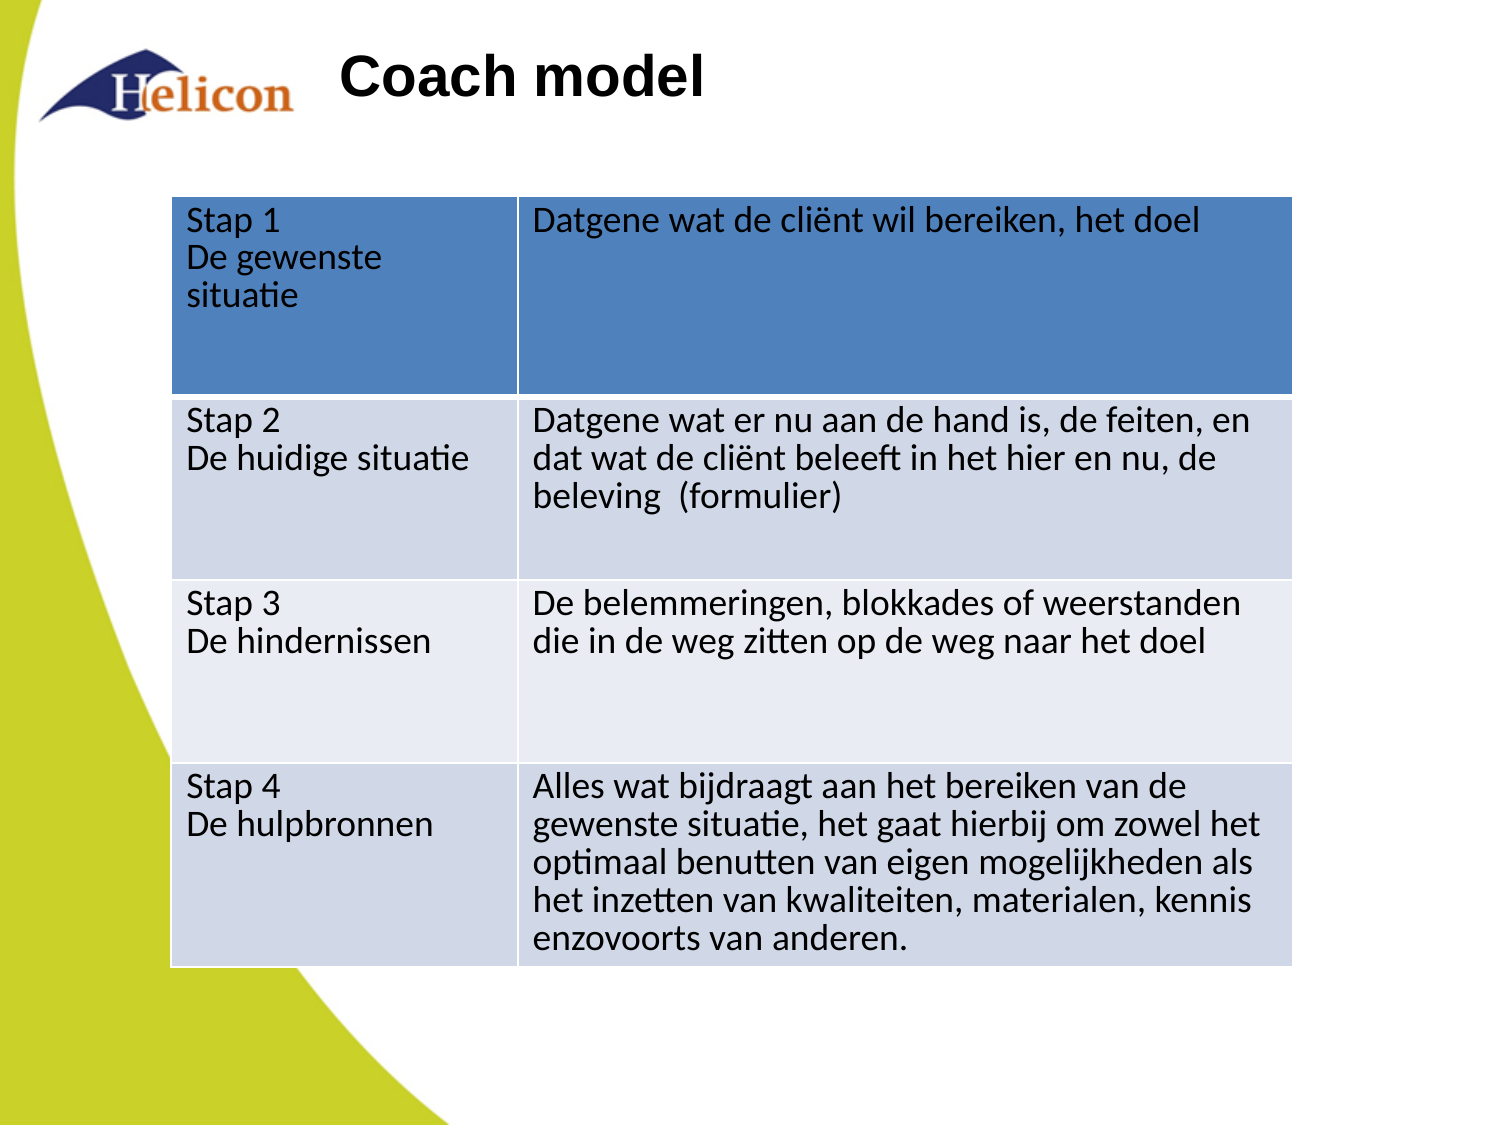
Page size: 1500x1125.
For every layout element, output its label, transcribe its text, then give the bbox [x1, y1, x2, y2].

title Coach model [324, 54, 1415, 161]
table_header Stap 1 De gewenste situatie [172, 197, 517, 394]
table_header Datgene wat de cliënt wil bereiken, het doel [519, 197, 1292, 394]
table_cell Stap 3 De hindernissen [172, 581, 517, 762]
table_cell Stap 4 De hulpbronnen [172, 764, 517, 966]
table_cell De belemmeringen, blokkades of weerstanden die in de weg zitten op de weg naar het doel [519, 581, 1292, 762]
picture [0, 0, 1500, 1125]
table_cell Alles wat bijdraagt aan het bereiken van de gewenste situatie, het gaat hierbij om zowel het optimaal benutten van eigen mogelijkheden als het inzetten van kwaliteiten, materialen, kennis enzovoorts van anderen. [519, 764, 1292, 966]
table_cell Datgene wat er nu aan de hand is, de feiten, en dat wat de cliënt beleeft in het hier en nu, de beleving (formulier) [519, 400, 1292, 579]
table_cell Stap 2 De huidige situatie [172, 400, 517, 579]
